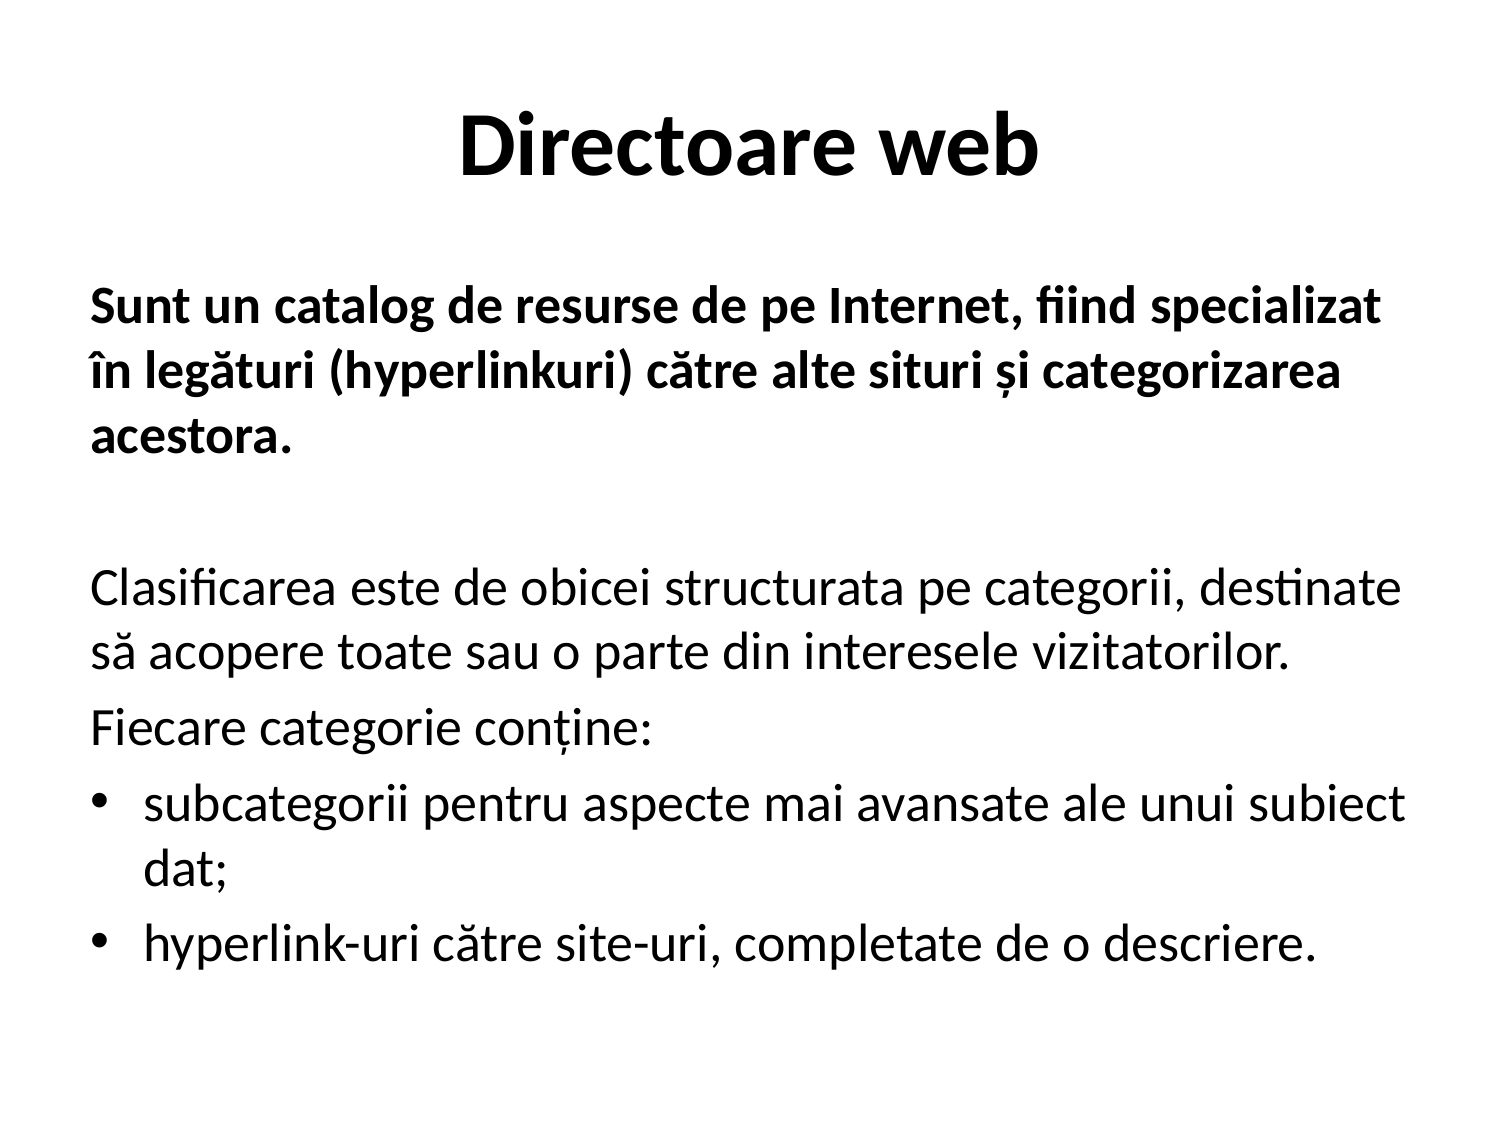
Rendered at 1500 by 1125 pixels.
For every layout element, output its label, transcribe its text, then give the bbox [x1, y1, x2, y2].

title Directoare web [75, 45, 1425, 233]
list Sunt un catalog de resurse de pe Internet, fiind specializat în legături (hyperlinkuri) către alte situri și categorizarea acestora. Clasificarea este de obicei structurata pe categorii, destinate să acopere toate sau o parte din interesele vizitatorilor. Fiecare categorie conține: subcategorii pentru aspecte mai avansate ale unui subiect dat; hyperlink-uri către site-uri, completate de o descriere. [75, 262, 1425, 1005]
